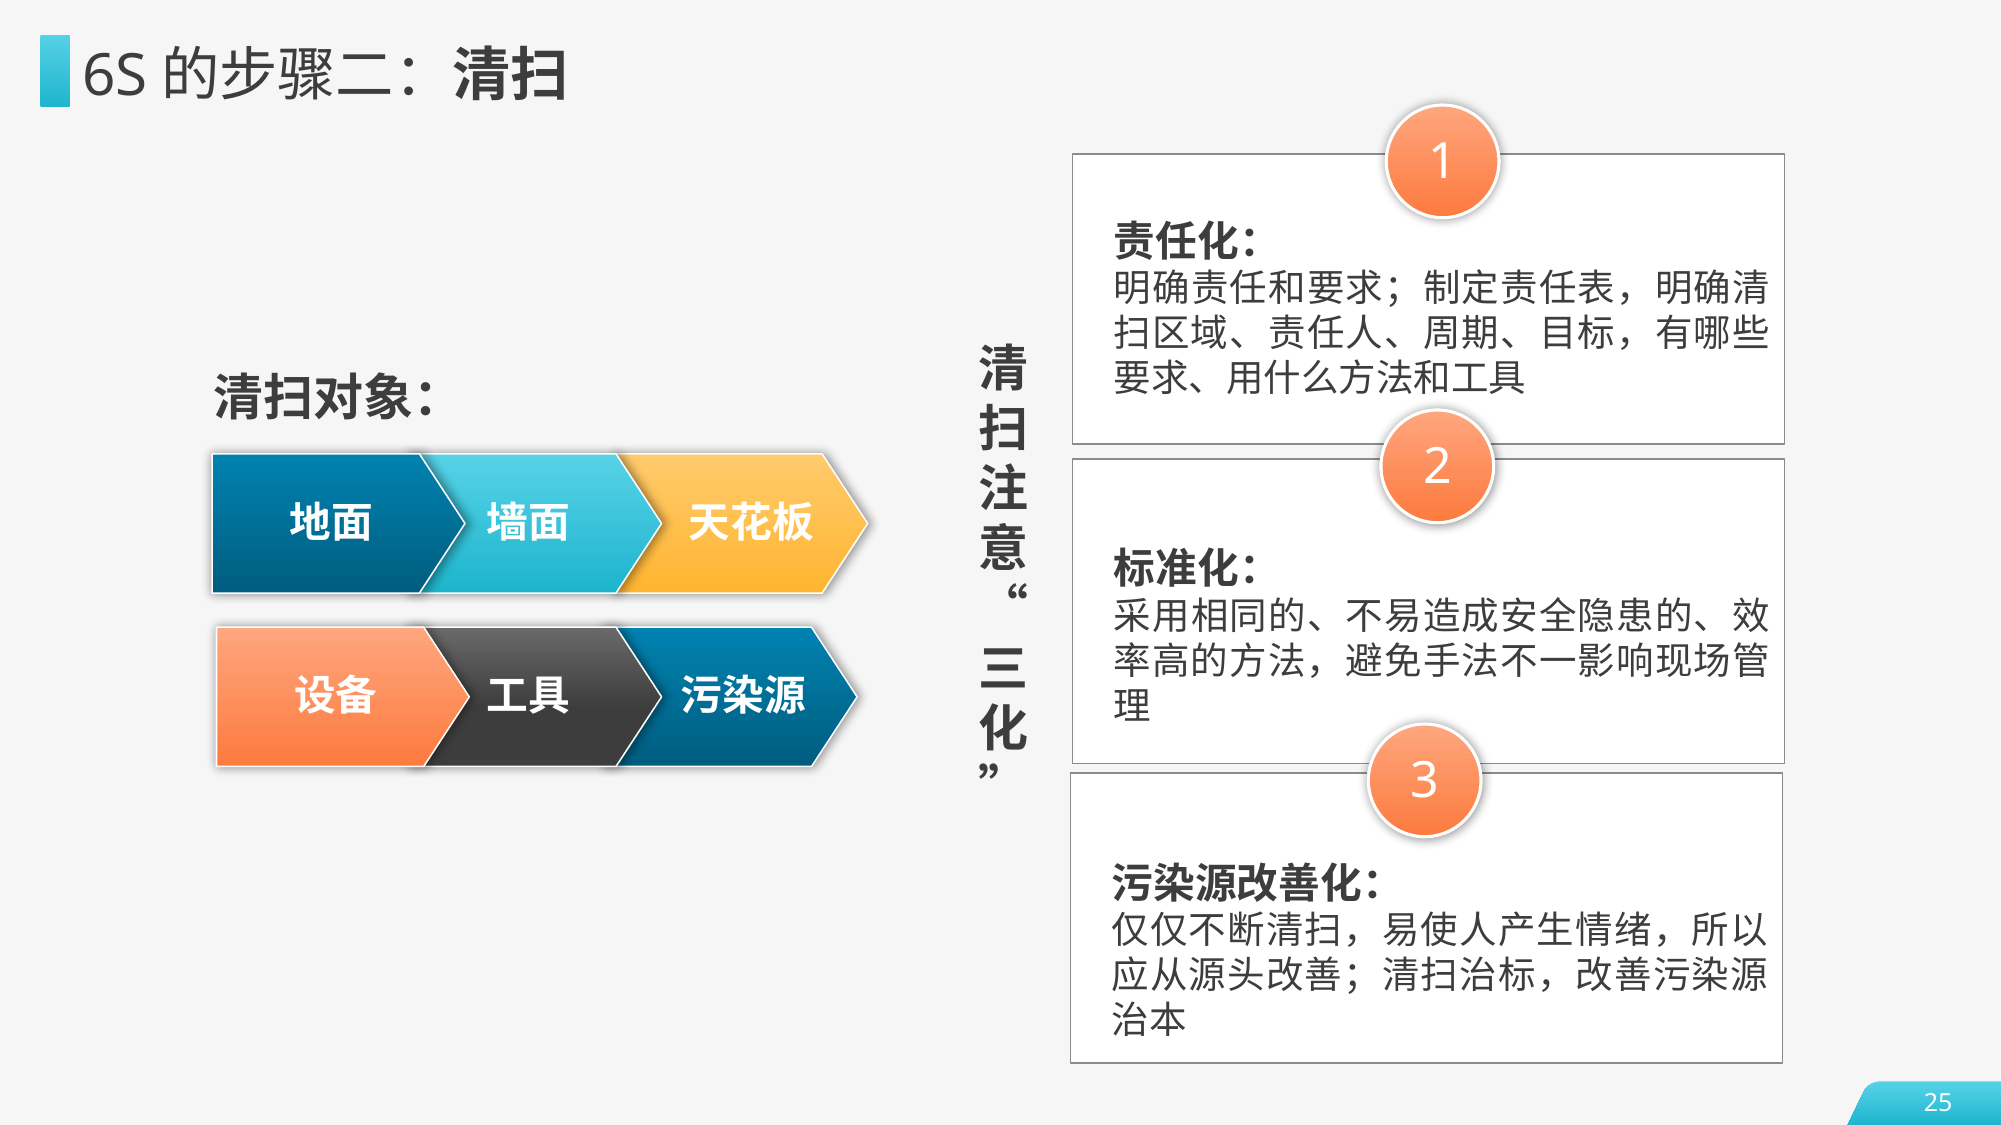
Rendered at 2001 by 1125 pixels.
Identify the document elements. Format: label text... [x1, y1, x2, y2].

text_box [1072, 154, 1413, 445]
text_box 清扫对象： [199, 358, 912, 434]
text_box 6S的步骤二：清扫 [82, 36, 1120, 107]
text_box 清扫注意“三化” [964, 328, 1023, 824]
text_box 责任化： 明确责任和要求；制定责任表，明确清扫区域、责任人、周期、目标，有哪些要求、用什么方法和工具 [1099, 206, 1785, 407]
text_box 污染源改善化： 仅仅不断清扫，易使人产生情绪，所以应从源头改善；清扫治标，改善污染源治本 [1096, 848, 1783, 1049]
text_box [1072, 459, 1785, 764]
text_box 3 [1368, 724, 1482, 837]
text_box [470, 626, 662, 767]
text_box [1070, 773, 1783, 1064]
text_box [1463, 407, 1785, 445]
text_box [1490, 154, 1785, 206]
text_box 2 [1380, 409, 1494, 523]
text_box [662, 626, 858, 767]
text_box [216, 626, 470, 767]
text_box 1 [1386, 104, 1499, 218]
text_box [466, 453, 662, 594]
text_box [662, 453, 868, 594]
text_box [211, 453, 466, 594]
text_box 标准化： 采用相同的、不易造成安全隐患的、效率高的方法，避免手法不一影响现场管理 [1099, 534, 1785, 735]
text_box [40, 35, 70, 107]
